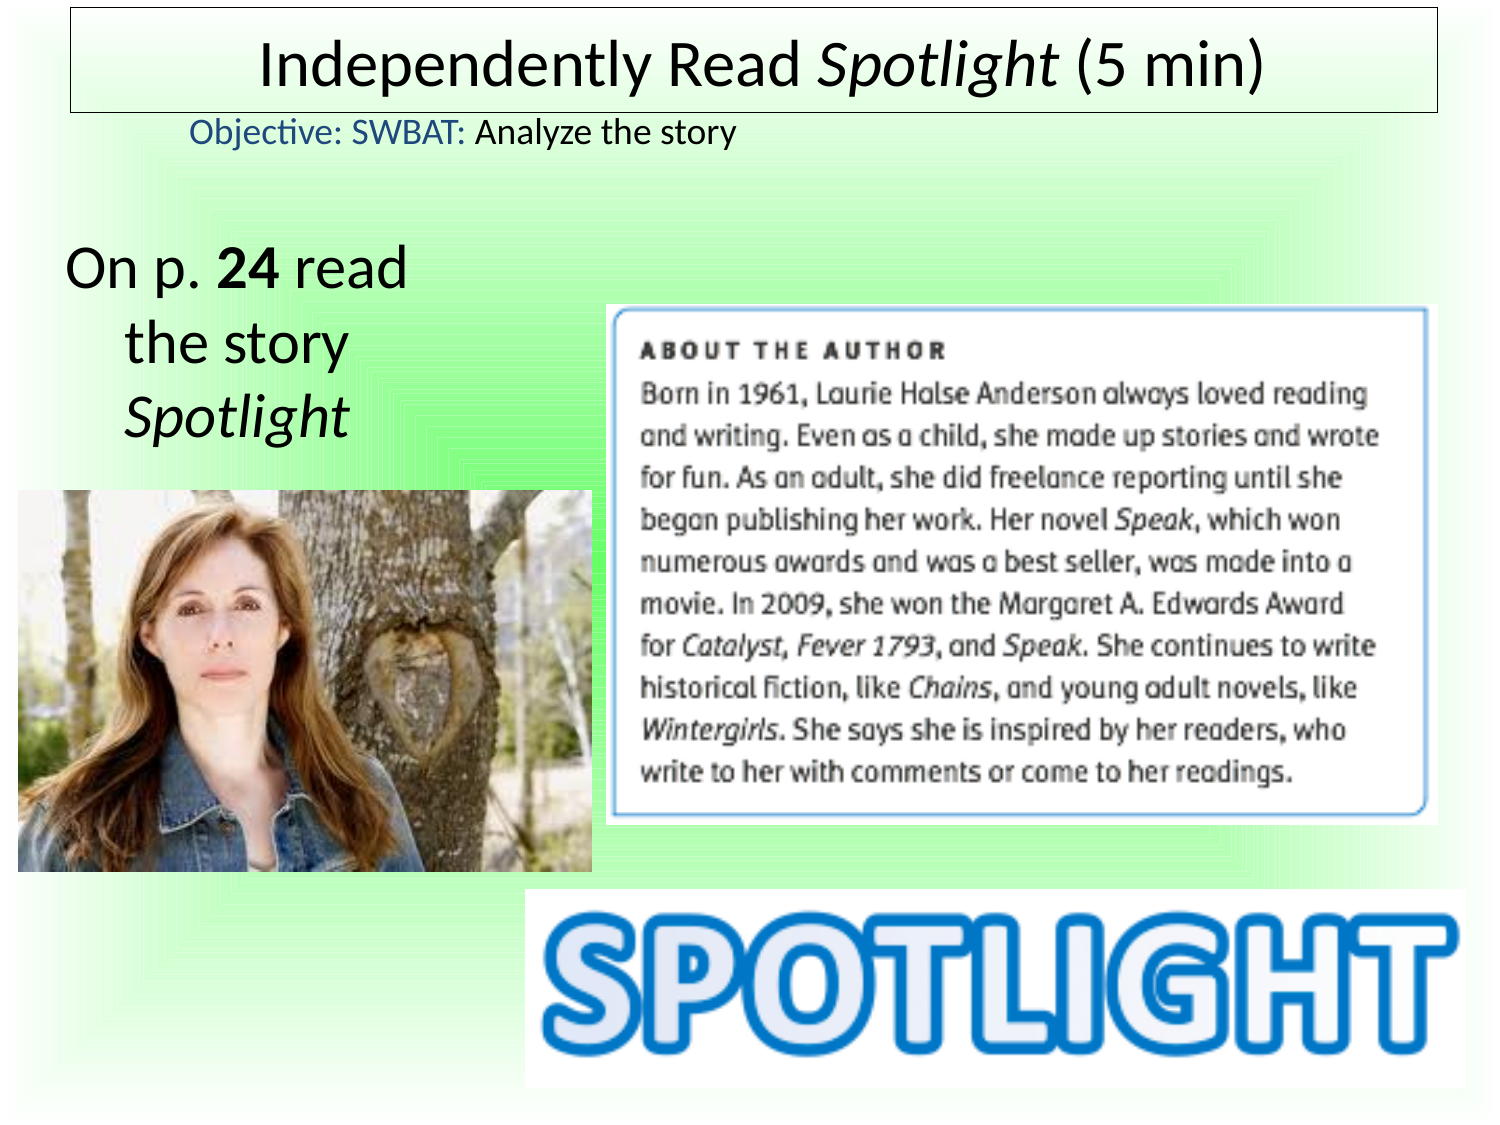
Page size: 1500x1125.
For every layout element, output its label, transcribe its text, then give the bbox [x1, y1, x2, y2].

picture [18, 490, 592, 872]
text_box Objective: SWBAT: Analyze the story [70, 99, 1413, 160]
picture [524, 889, 1467, 1088]
text_box On p. 24 read the story Spotlight [18, 218, 457, 458]
picture [605, 304, 1438, 826]
title Independently Read Spotlight (5 min) [70, 7, 1438, 113]
